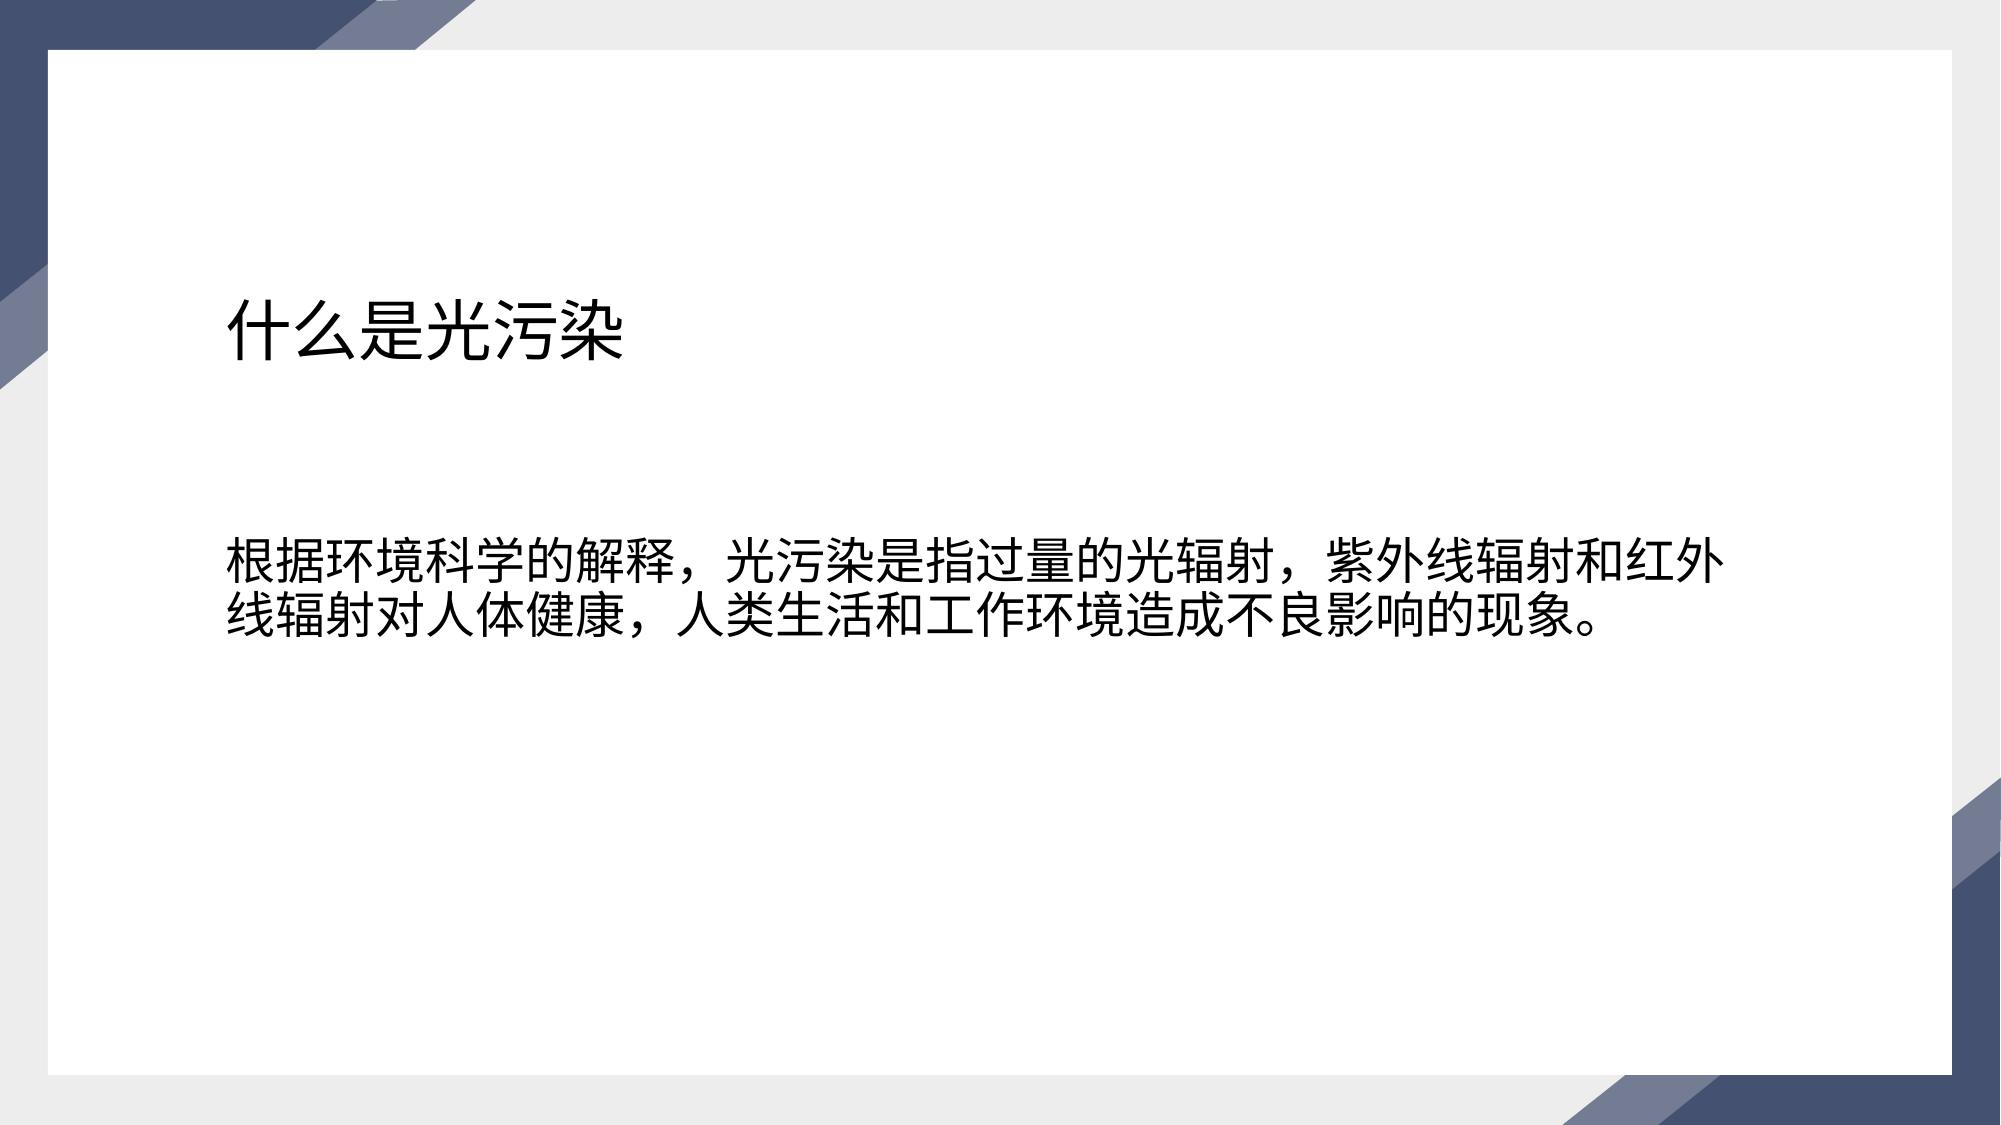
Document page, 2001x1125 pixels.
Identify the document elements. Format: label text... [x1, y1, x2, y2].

list 根据环境科学的解释，光污染是指过量的光辐射，紫外线辐射和红外线辐射对人体健康，人类生活和工作环境造成不良影响的现象。 [210, 528, 1790, 672]
title 什么是光污染 [210, 274, 1790, 394]
